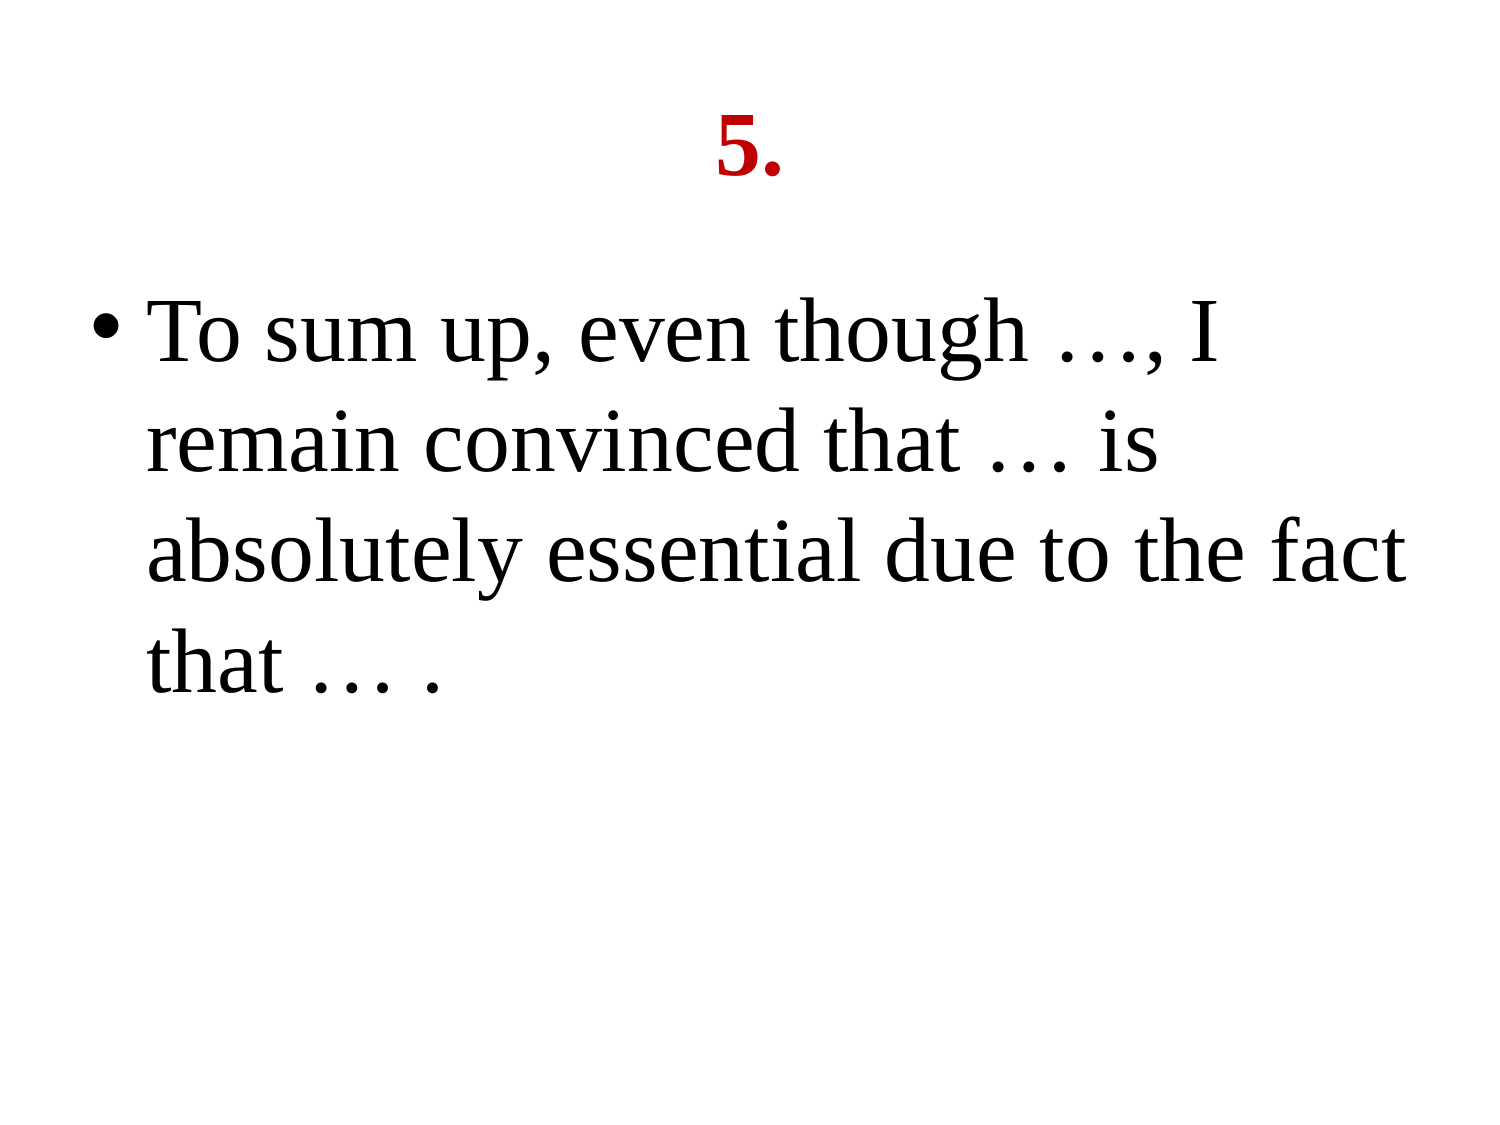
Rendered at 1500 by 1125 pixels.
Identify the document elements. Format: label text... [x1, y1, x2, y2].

list To sum up, even though …, I remain convinced that … is absolutely essential due to the fact that … . [75, 262, 1425, 1005]
title 5. [75, 45, 1425, 233]
